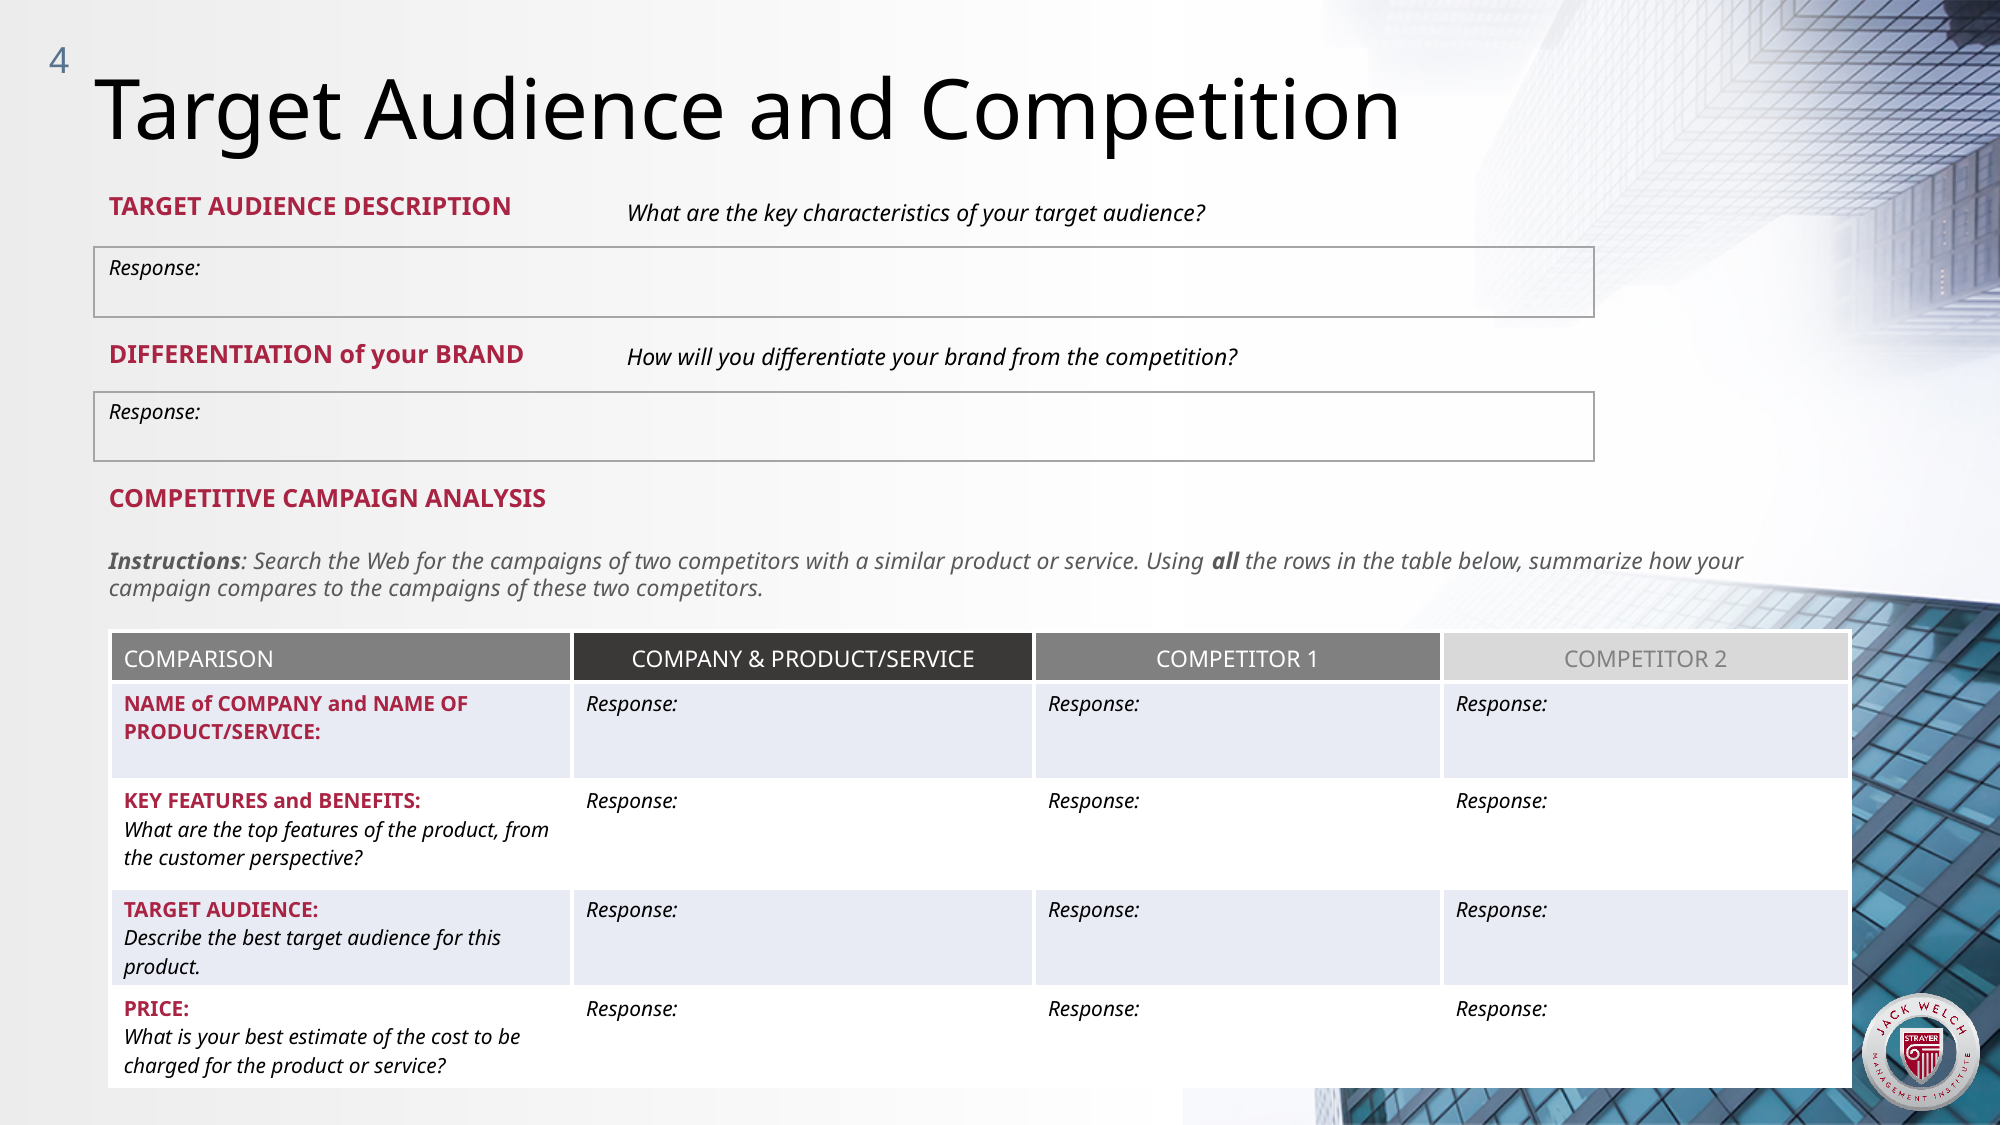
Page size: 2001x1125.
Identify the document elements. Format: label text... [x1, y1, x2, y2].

table_header COMPARISON [112, 633, 570, 680]
text_box Response: [93, 247, 1594, 317]
text_box TARGET AUDIENCE DESCRIPTION [94, 186, 599, 236]
text_box How will you differentiate your brand from the competition? [612, 335, 1448, 378]
text_box Instructions: Search the Web for the campaigns of two competitors with a similar product or service. Using all the rows in the table below, summarize how your campaign compares to the campaigns of these two competitors. [94, 538, 1778, 609]
table_cell TARGET AUDIENCE: Describe the best target audience for this product. [112, 890, 570, 985]
table_cell Response: [574, 989, 1032, 1084]
table_header COMPETITOR 1 [1036, 633, 1440, 680]
table_cell Response: [1444, 782, 1848, 886]
table_cell Response: [574, 890, 1032, 985]
text_box DIFFERENTIATION of your BRAND [94, 334, 630, 381]
table_cell Response: [574, 684, 1032, 778]
table_cell Response: [1444, 989, 1848, 1084]
table_cell KEY FEATURES and BENEFITS: What are the top features of the product, from the customer perspective? [112, 782, 570, 886]
text_box COMPETITIVE CAMPAIGN ANALYSIS [93, 478, 1594, 528]
text_box Response: [93, 391, 1594, 462]
table_header COMPETITOR 2 [1444, 633, 1848, 680]
picture [1183, 0, 2000, 1125]
table_cell Response: [1036, 684, 1440, 778]
table_cell NAME of COMPANY and NAME OF PRODUCT/SERVICE: [112, 684, 570, 778]
table_cell Response: [1036, 782, 1440, 886]
table_cell Response: [1444, 890, 1848, 985]
table_cell Response: [1036, 890, 1440, 985]
text_box 4 [23, 28, 92, 89]
text_box What are the key characteristics of your target audience? [612, 190, 1448, 234]
text_box Target Audience and Competition [79, 60, 1580, 203]
table_cell Response: [1036, 989, 1440, 1084]
table_cell Response: [1444, 684, 1848, 778]
table_cell Response: [574, 782, 1032, 886]
table_header COMPANY & PRODUCT/SERVICE [574, 633, 1032, 680]
table_cell PRICE: What is your best estimate of the cost to be charged for the product or service? [112, 989, 570, 1084]
